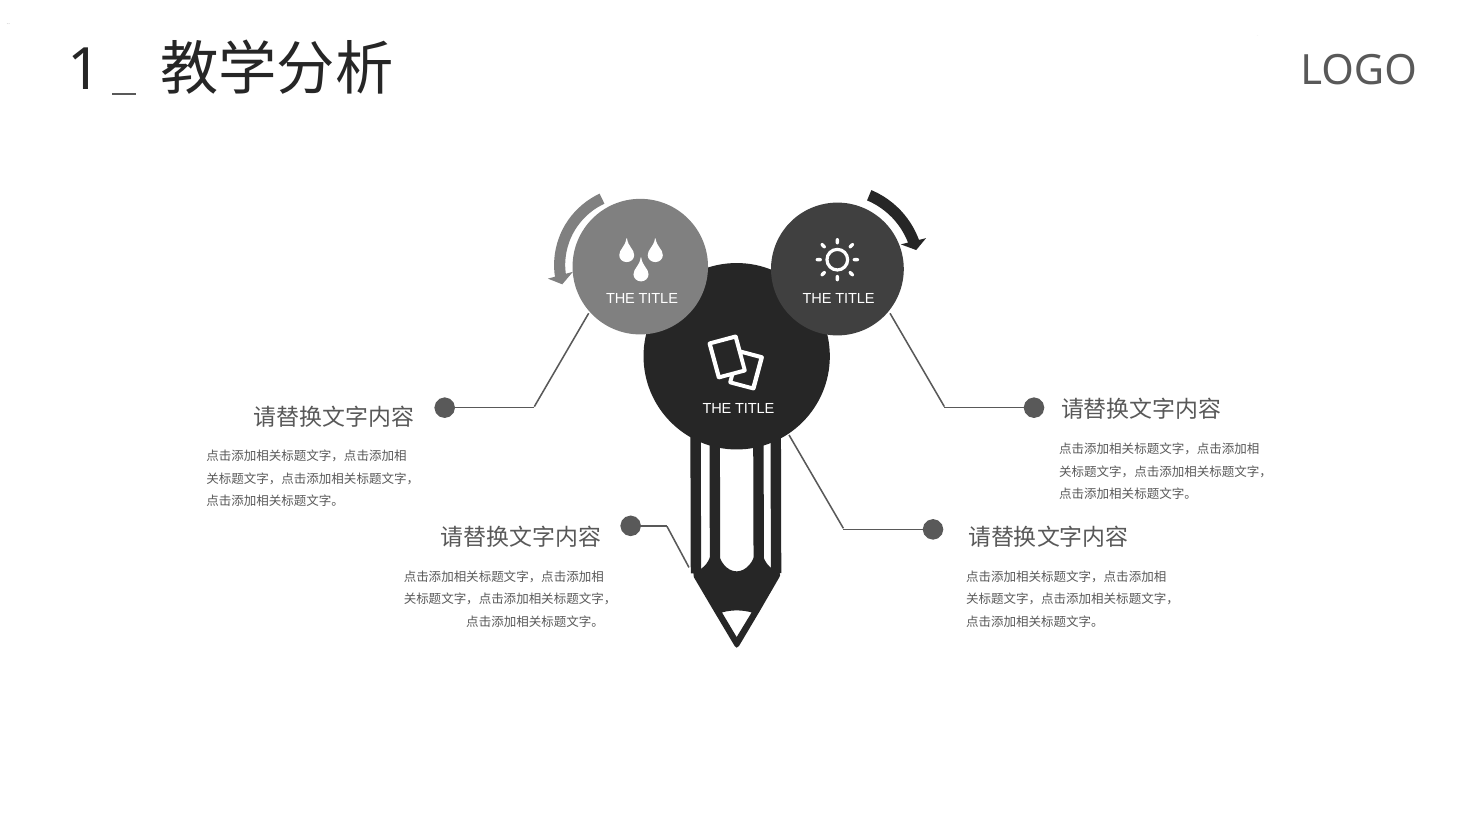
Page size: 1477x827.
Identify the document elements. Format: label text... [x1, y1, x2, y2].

text_box 点击添加相关标题文字，点击添加相关标题文字，点击添加相关标题文字，点击添加相关标题文字。 [195, 435, 428, 514]
text_box 请替换文字内容 [1050, 389, 1233, 428]
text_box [889, 313, 1035, 408]
text_box 请替换文字内容 [429, 517, 612, 556]
text_box 点击添加相关标题文字，点击添加相关标题文字，点击添加相关标题文字，点击添加相关标题文字。 [955, 555, 1187, 634]
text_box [630, 525, 690, 568]
text_box 请替换文字内容 [957, 517, 1140, 556]
text_box 点击添加相关标题文字，点击添加相关标题文字，点击添加相关标题文字，点击添加相关标题文字。 [1048, 428, 1280, 507]
text_box 1 教学分析 [5, 23, 455, 109]
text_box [788, 434, 934, 530]
text_box 点击添加相关标题文字，点击添加相关标题文字，点击添加相关标题文字，点击添加相关标题文字。 [382, 555, 615, 634]
text_box LOGO [1256, 35, 1461, 101]
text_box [546, 175, 932, 450]
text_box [692, 457, 781, 648]
text_box 请替换文字内容 [242, 396, 425, 435]
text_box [444, 313, 589, 408]
